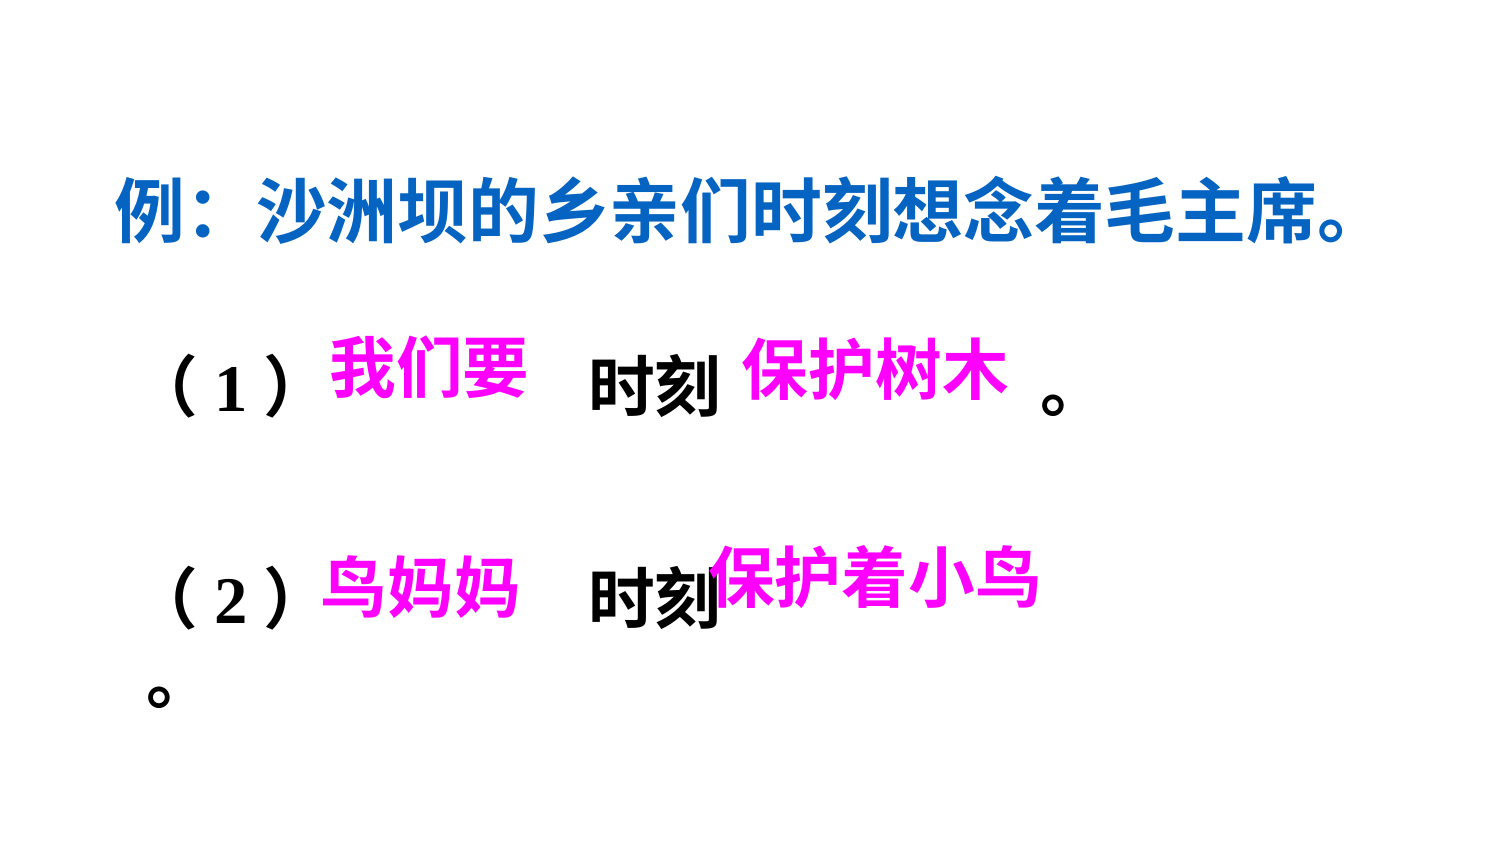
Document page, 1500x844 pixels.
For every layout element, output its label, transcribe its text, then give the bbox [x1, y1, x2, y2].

text_box 保护着小鸟 [693, 528, 1058, 623]
text_box （1） 时刻 。 [116, 336, 1156, 512]
text_box 例：沙洲坝的乡亲们时刻想念着毛主席。 [100, 159, 1459, 260]
text_box （2） 时刻 。 [116, 549, 1180, 725]
text_box 保护树木 [727, 320, 1024, 415]
text_box 鸟妈妈 [305, 538, 536, 634]
text_box 我们要 [314, 318, 545, 413]
